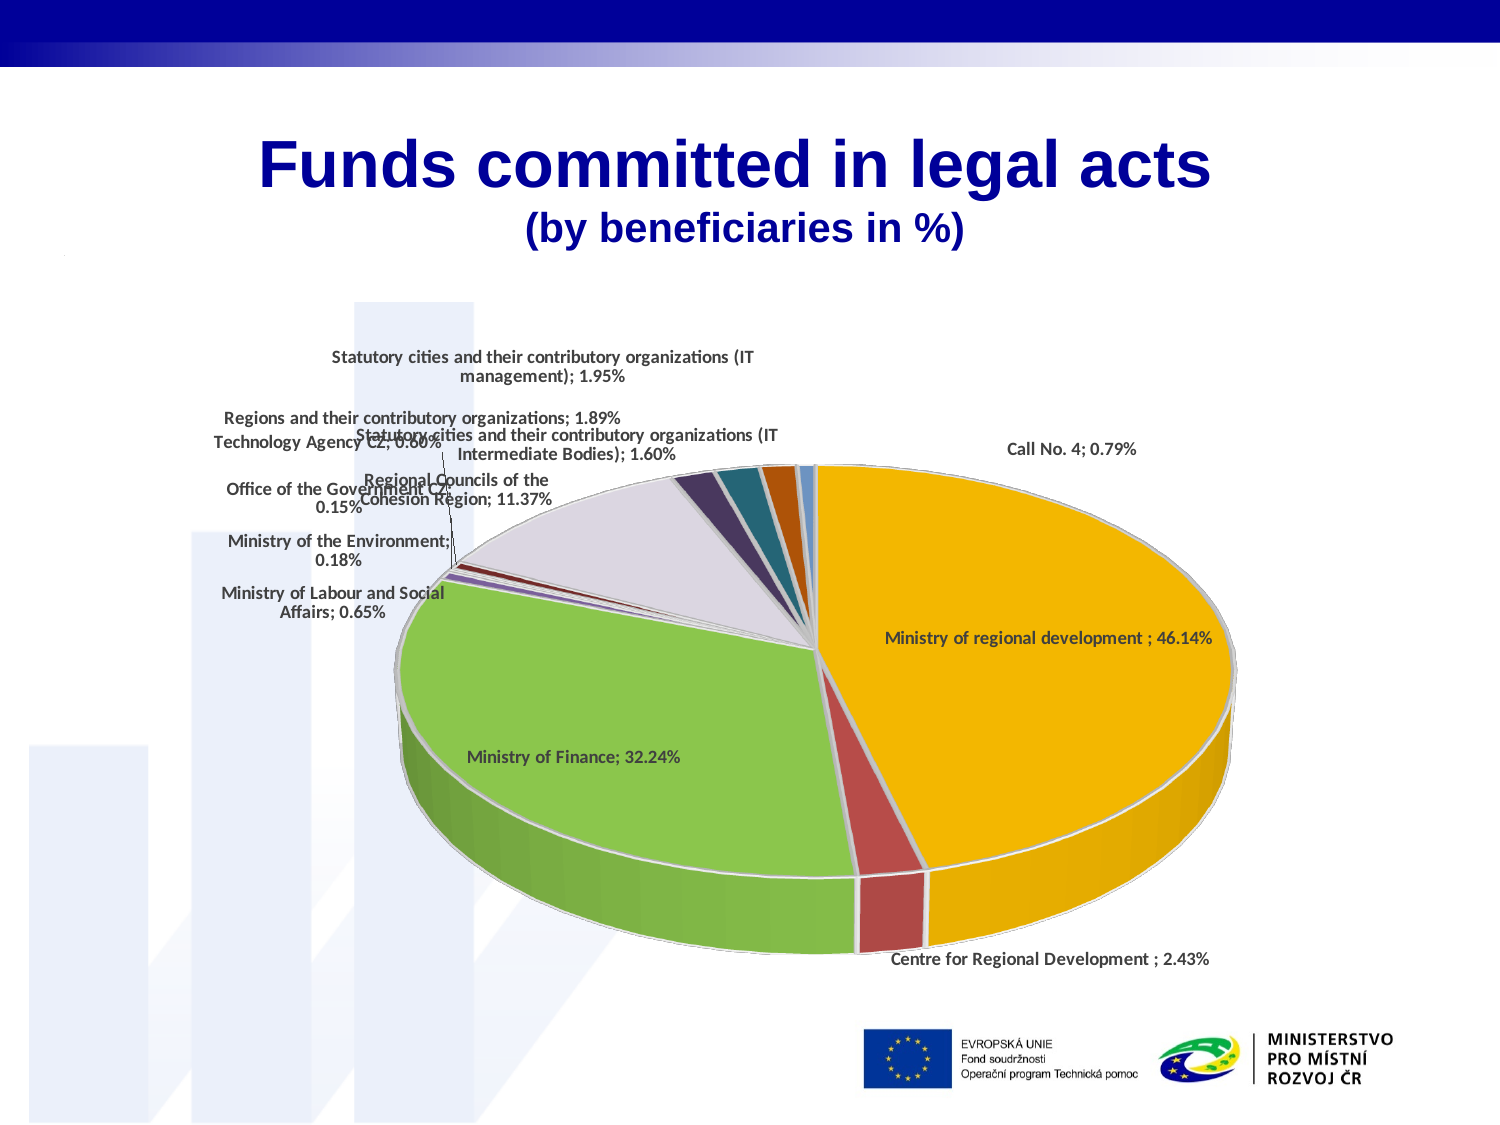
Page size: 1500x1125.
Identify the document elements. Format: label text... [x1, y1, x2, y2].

chart [64, 255, 1475, 1012]
picture [29, 302, 1412, 1125]
title Funds committed in legal acts (by beneficiaries in %) [64, 113, 1425, 197]
